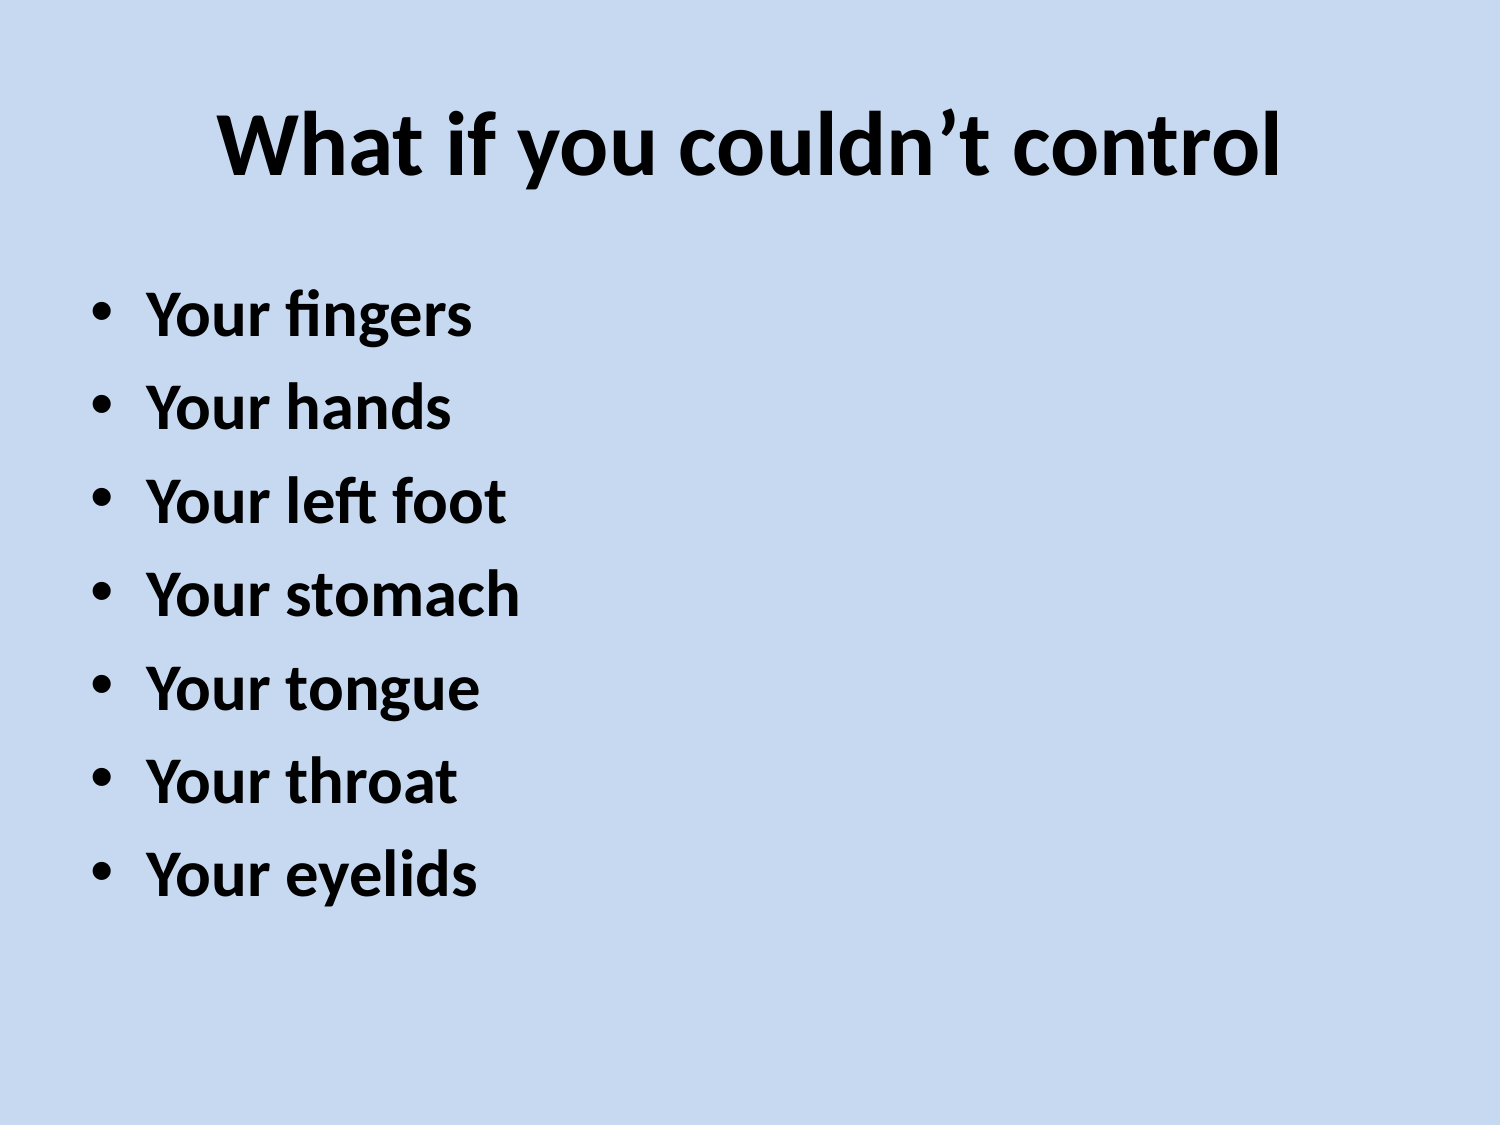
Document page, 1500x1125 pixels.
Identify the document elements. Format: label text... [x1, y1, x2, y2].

list Your fingers Your hands Your left foot Your stomach Your tongue Your throat Your eyelids [75, 262, 1425, 1005]
title What if you couldn’t control [75, 45, 1425, 233]
